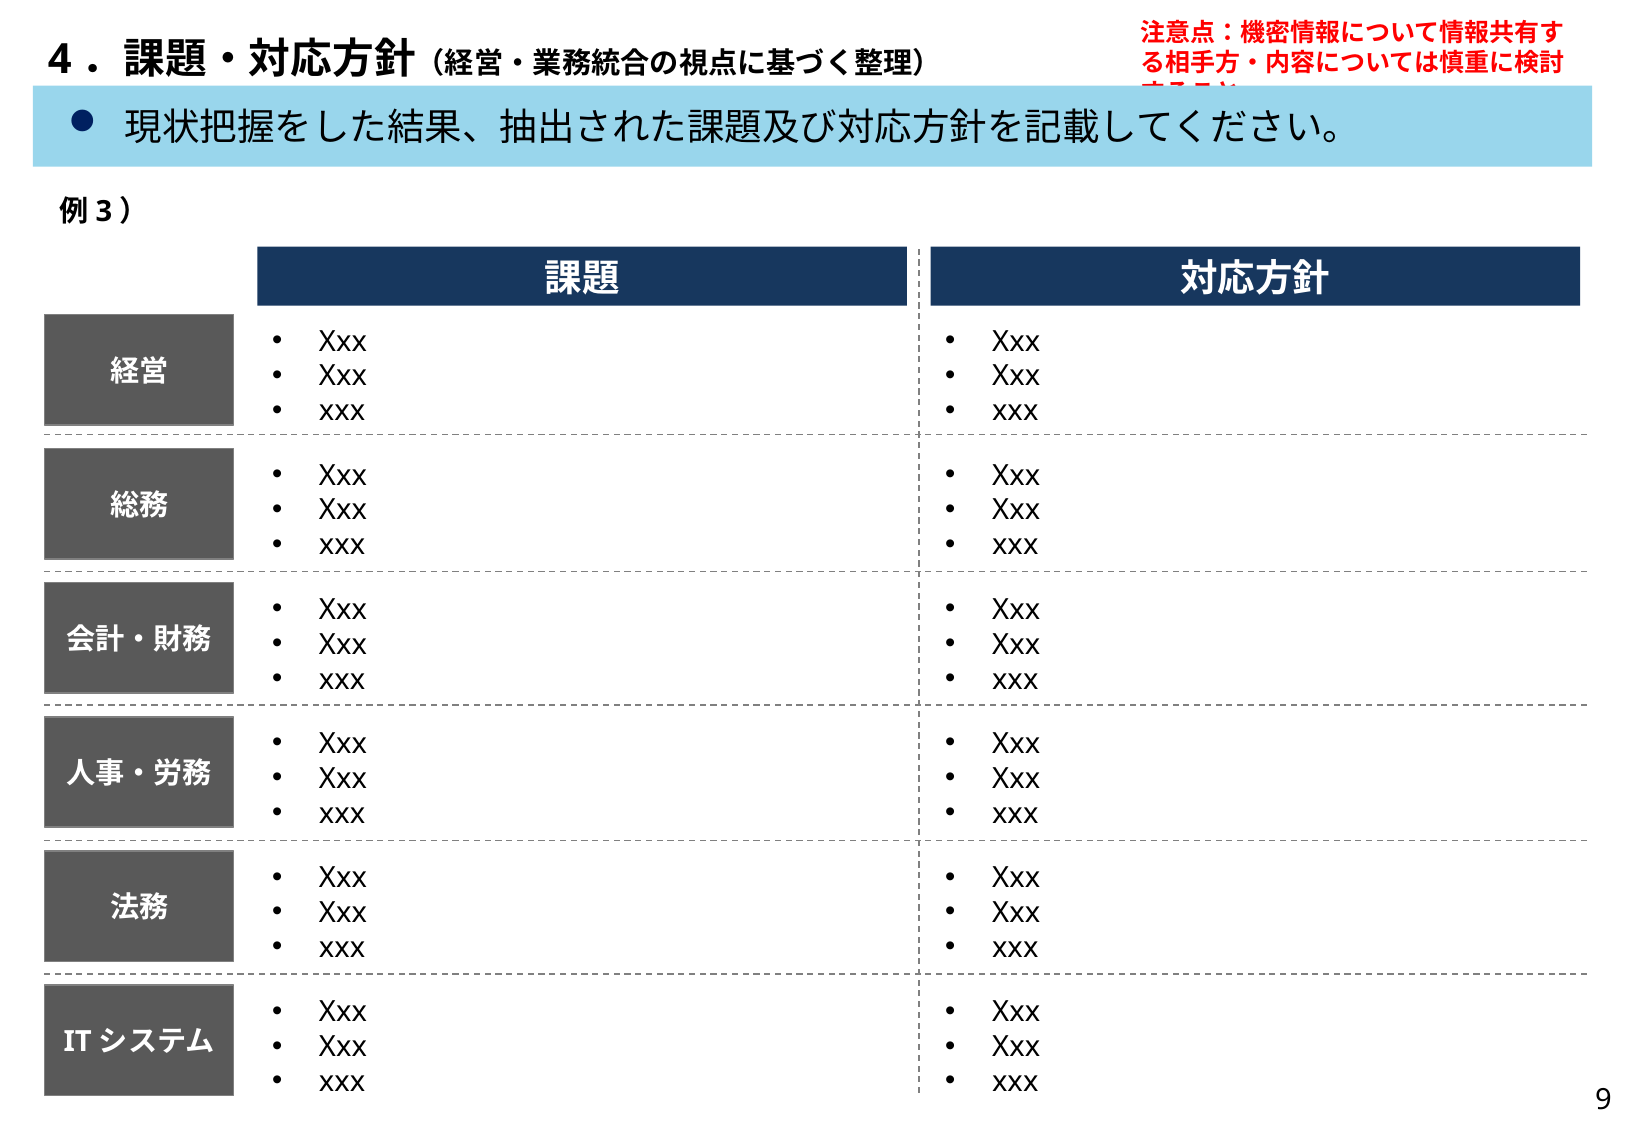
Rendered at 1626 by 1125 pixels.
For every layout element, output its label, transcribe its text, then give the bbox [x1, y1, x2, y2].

text_box Xxx Xxx xxx [257, 716, 907, 828]
text_box Xxx Xxx xxx [930, 314, 1581, 425]
text_box Xxx Xxx xxx [930, 716, 1581, 828]
text_box 例3） [44, 184, 1581, 244]
text_box Xxx Xxx xxx [257, 582, 907, 694]
text_box 人事・労務 [44, 716, 234, 828]
text_box Xxx Xxx xxx [257, 314, 907, 425]
text_box 総務 [44, 448, 234, 559]
text_box Xxx Xxx xxx [930, 985, 1581, 1096]
text_box 法務 [44, 850, 234, 962]
text_box Xxx Xxx xxx [930, 448, 1581, 559]
text_box 課題 [257, 246, 907, 306]
text_box 会計・財務 [44, 582, 234, 694]
text_box 対応方針 [930, 246, 1581, 306]
text_box Xxx Xxx xxx [930, 582, 1581, 694]
text_box ITシステム [44, 985, 234, 1096]
text_box Xxx Xxx xxx [257, 850, 907, 962]
text_box 経営 [44, 314, 234, 425]
list 現状把握をした結果、抽出された課題及び対応方針を記載してください。 [32, 90, 1593, 167]
text_box Xxx Xxx xxx [257, 985, 907, 1096]
slide_number 9 [1247, 1070, 1625, 1125]
title 4．課題・対応方針（経営・業務統合の視点に基づく整理） [32, 24, 1593, 90]
text_box Xxx Xxx xxx [930, 850, 1581, 962]
text_box Xxx Xxx xxx [257, 448, 907, 559]
